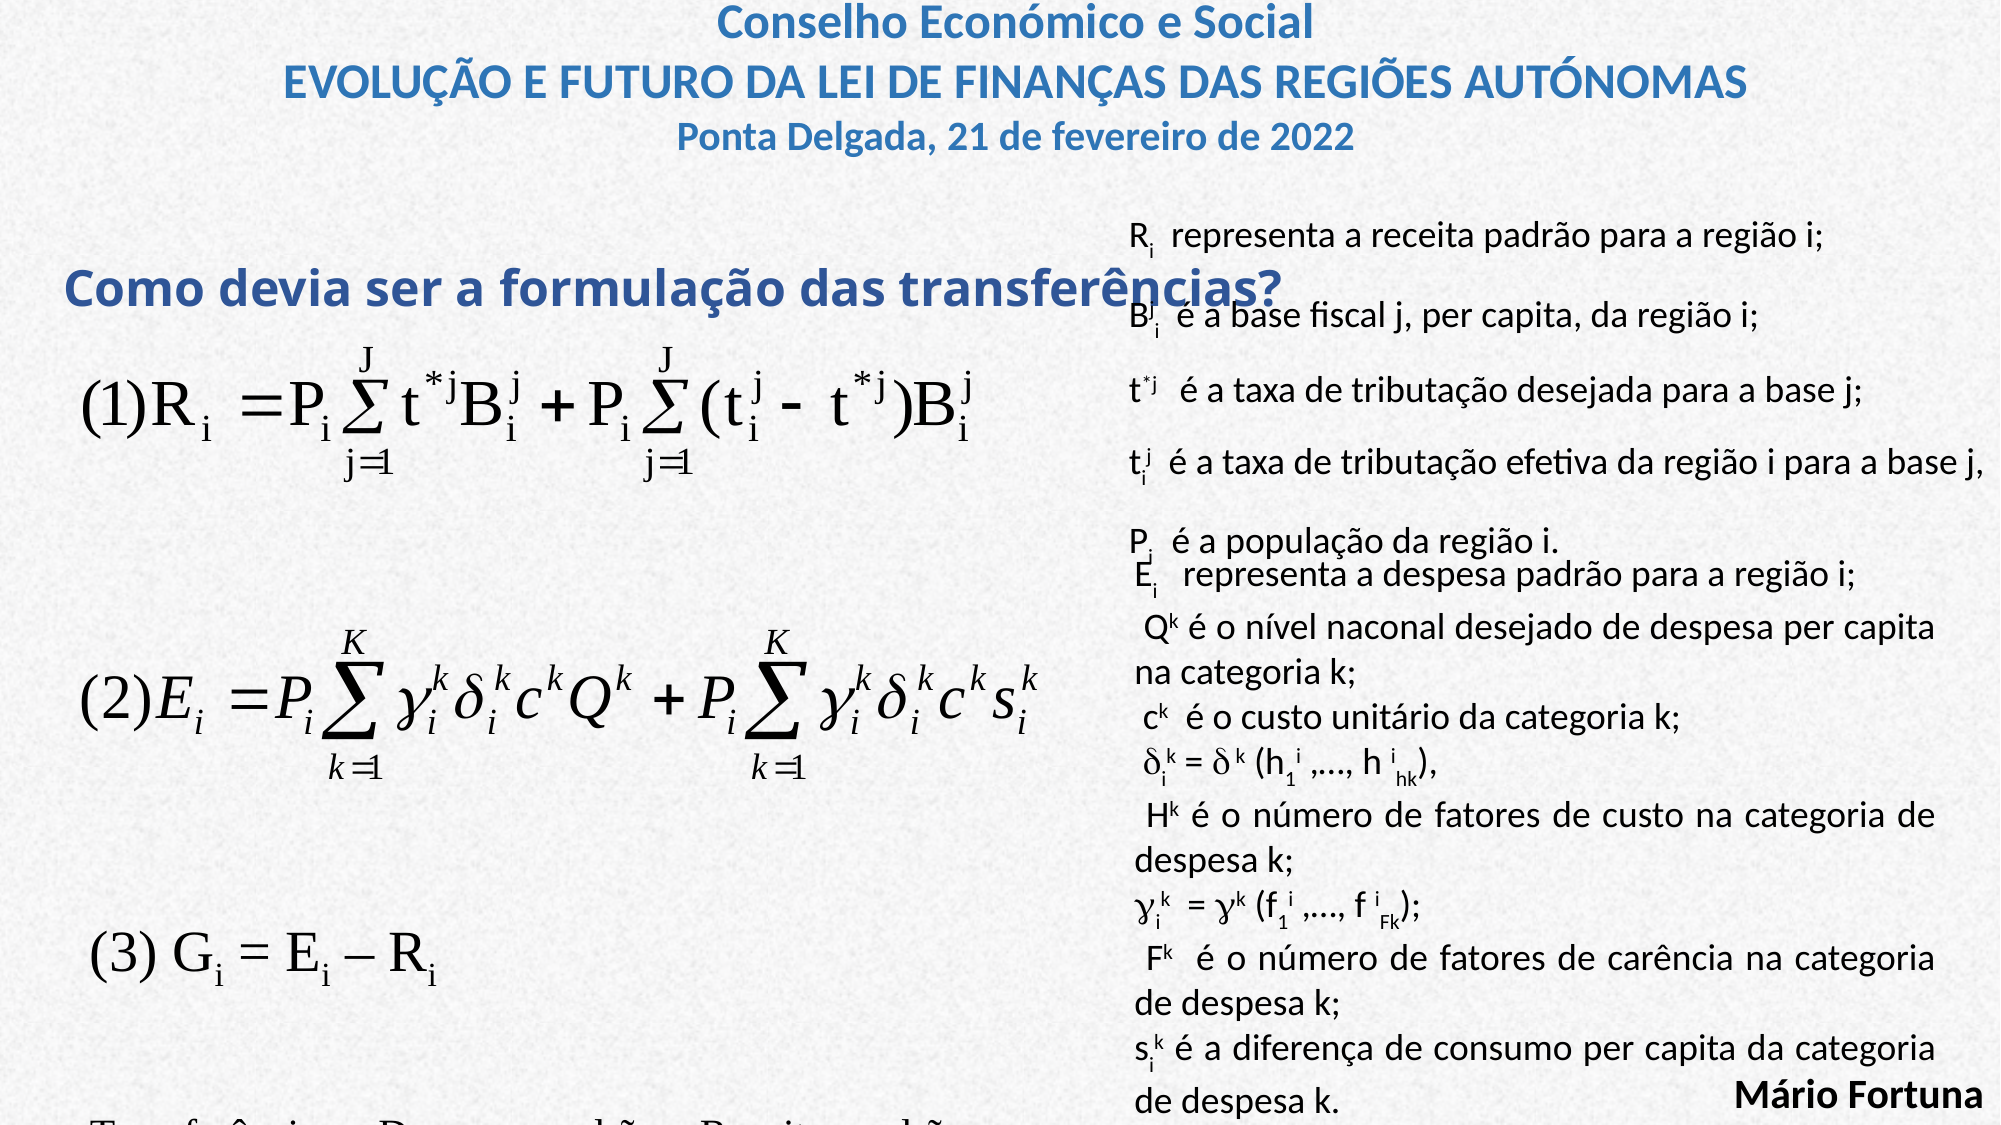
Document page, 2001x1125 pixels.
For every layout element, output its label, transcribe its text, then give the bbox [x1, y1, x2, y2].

text_box Conselho Económico e Social EVOLUÇÃO E FUTURO DA LEI DE FINANÇAS DAS REGIÕES AUTÓNOMAS Ponta Delgada, 21 de fevereiro de 2022 [16, 0, 2000, 167]
text_box Ei representa a despesa padrão para a região i; Qk é o nível naconal desejado de despesa per capita na categoria k; ck é o custo unitário da categoria k; ik =  k (h1i ,…, h ihk), Hk é o número de fatores de custo na categoria de despesa k; ik = k (f1i ,…, f iFk); Fk é o número de fatores de carência na categoria de despesa k; sik é a diferença de consumo per capita da categoria de despesa k. [1119, 541, 1952, 1125]
text_box Mário Fortuna [1952, 1059, 1999, 1125]
text_box (3) Gi = Ei – Ri Transferências = Despesas padrão – Receitas padrão [0, 905, 1120, 1125]
picture [70, 613, 1049, 789]
picture [70, 326, 982, 493]
title Como devia ser a formulação das transferências? [48, 167, 1984, 591]
text_box Ri representa a receita padrão para a região i; Bji é a base fiscal j, per capita, da região i; t*j é a taxa de tributação desejada para a base j; tij é a taxa de tributação efetiva da região i para a base j, Pi é a população da região i. [1105, 176, 2000, 577]
